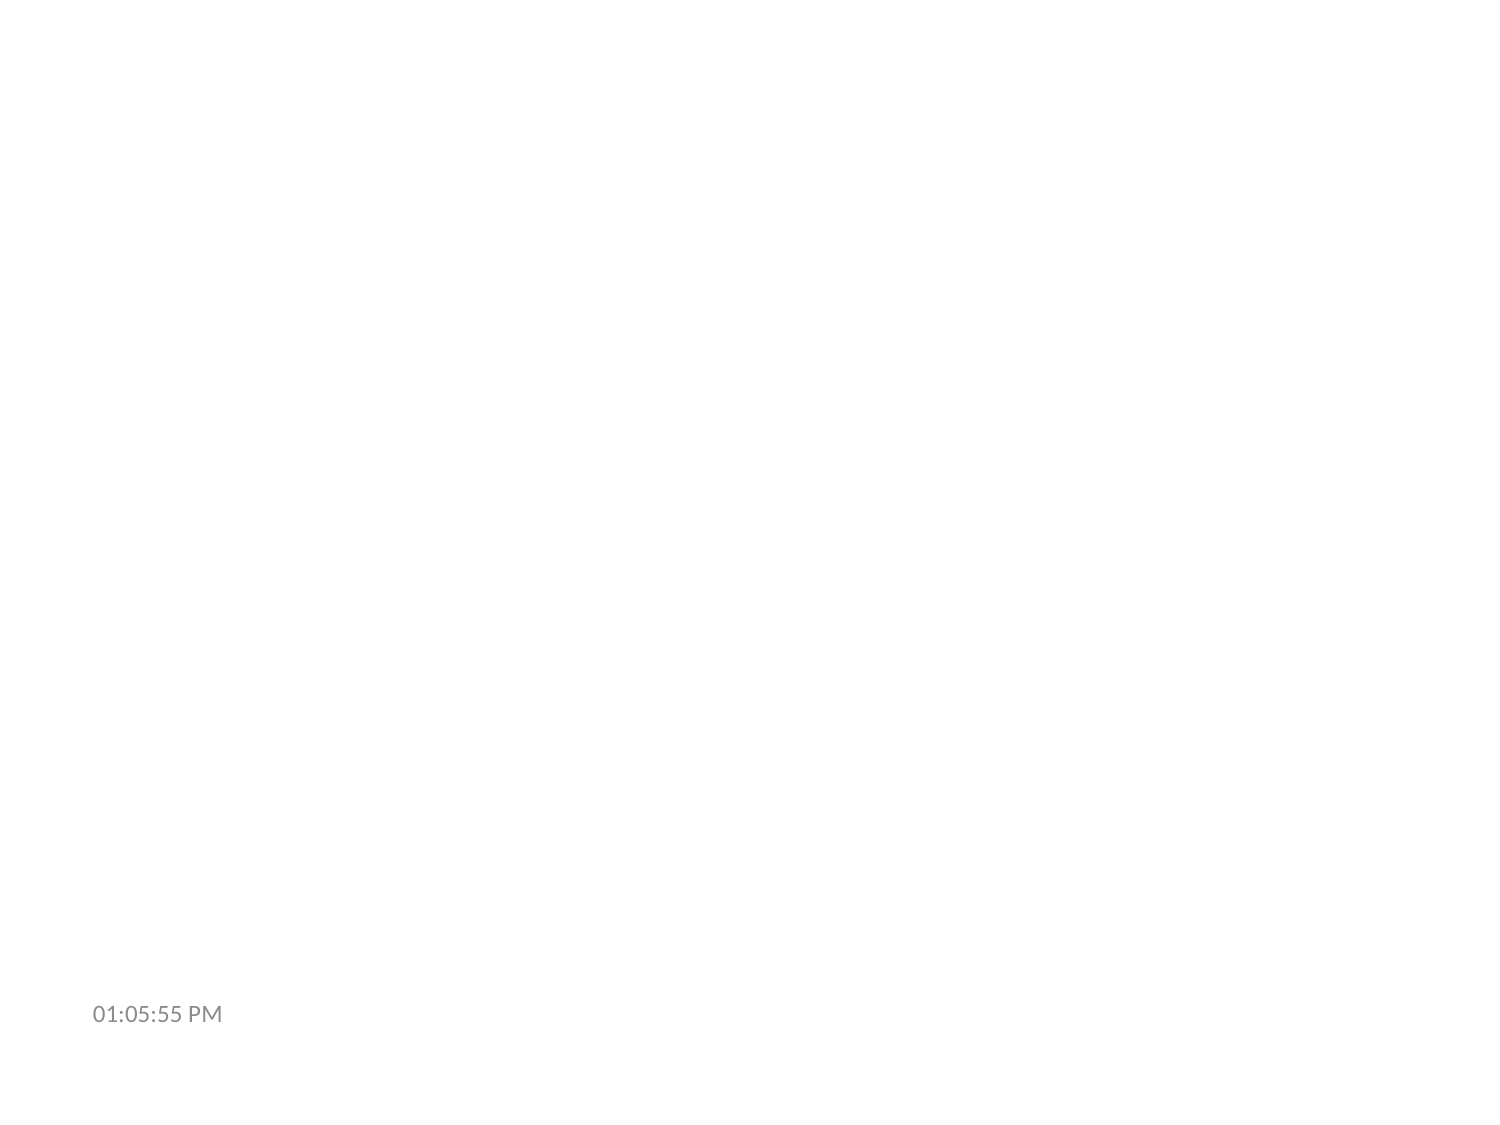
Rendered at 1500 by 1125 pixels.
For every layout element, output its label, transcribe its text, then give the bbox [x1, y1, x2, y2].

text_box 3:35:09 PM [77, 982, 428, 1043]
